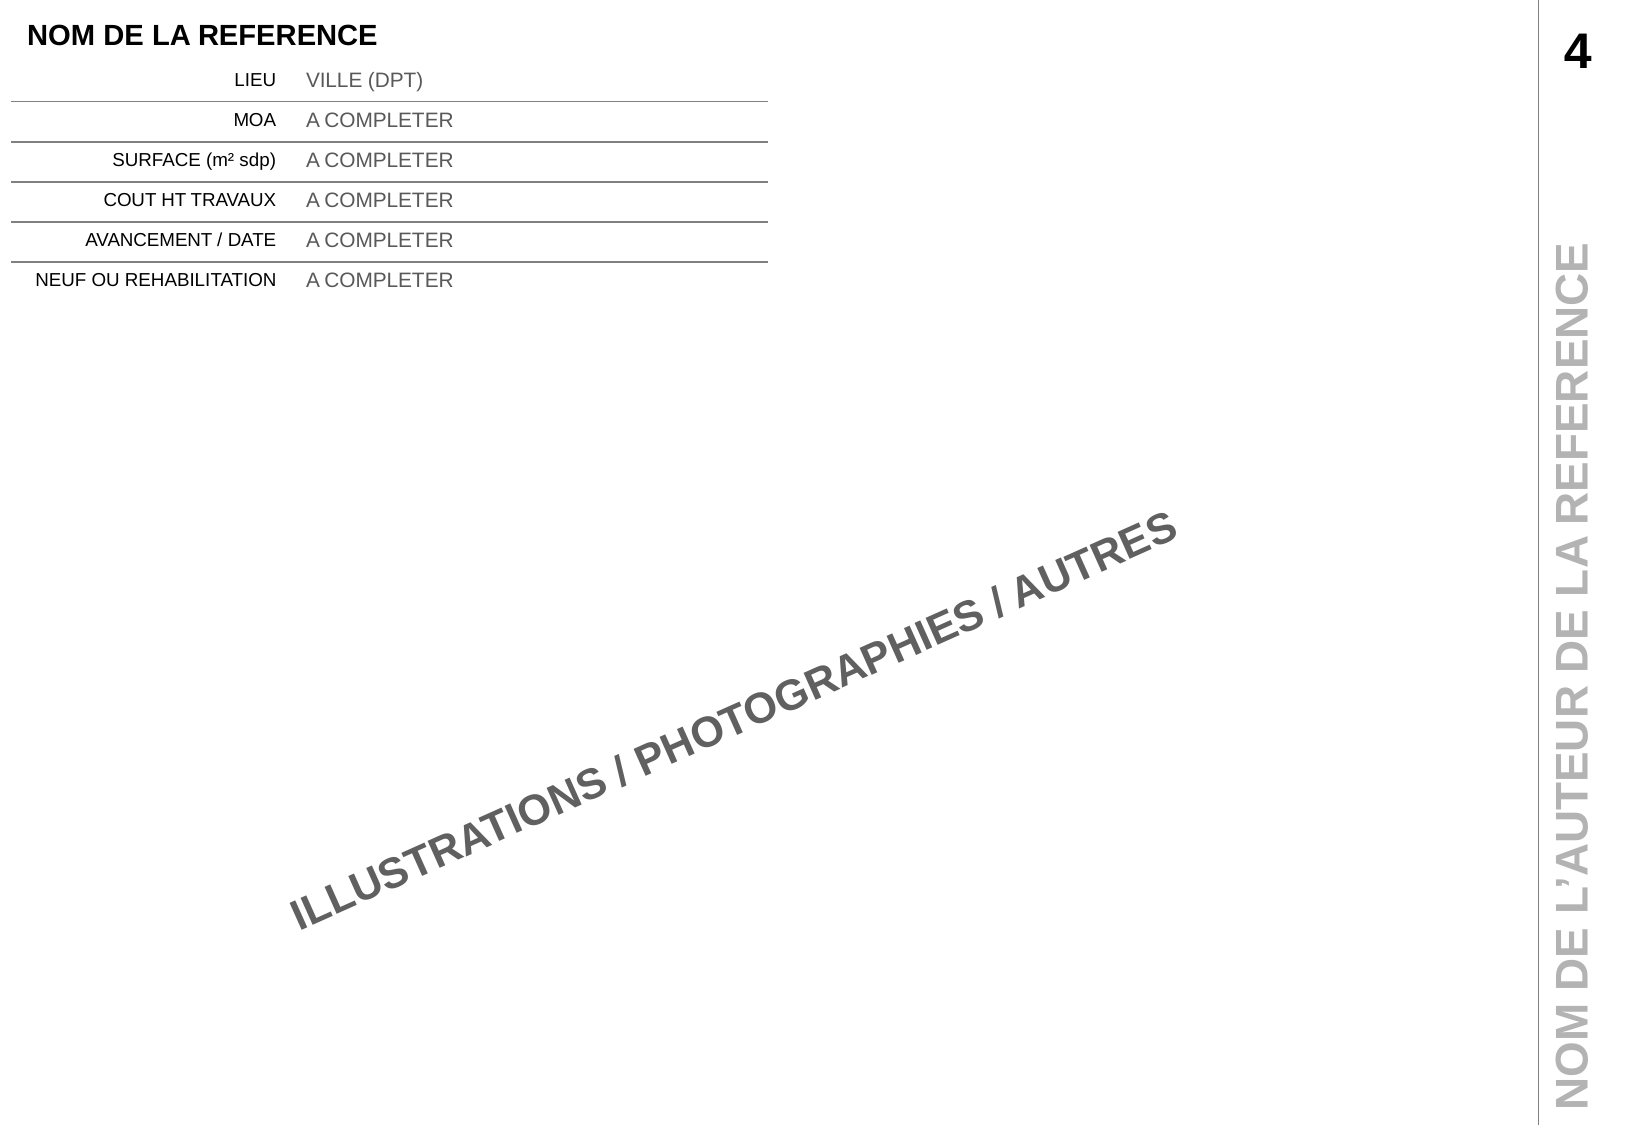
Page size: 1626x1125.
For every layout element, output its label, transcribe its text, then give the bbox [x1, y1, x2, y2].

table_cell VILLE (DPT) [292, 64, 766, 101]
table_cell SURFACE (m² sdp) [13, 143, 290, 181]
table_cell COUT HT TRAVAUX [13, 183, 290, 221]
table_cell A COMPLETER [292, 143, 766, 181]
table_cell A COMPLETER [292, 223, 766, 261]
table_cell NEUF OU REHABILITATION [13, 263, 290, 301]
table_cell A COMPLETER [292, 102, 766, 141]
table_cell MOA [13, 102, 290, 141]
table_cell A COMPLETER [292, 263, 766, 301]
text_box NOM DE L’AUTEUR DE LA REFERENCE [1539, 0, 1625, 1125]
table_cell AVANCEMENT / DATE [13, 223, 290, 261]
text_box ILLUSTRATIONS / PHOTOGRAPHIES / AUTRES [267, 452, 1295, 985]
table_cell A COMPLETER [292, 183, 766, 221]
table_cell LIEU [13, 62, 290, 101]
table_header NOM DE LA REFERENCE [13, 12, 766, 61]
text_box 4 [1542, 11, 1614, 87]
